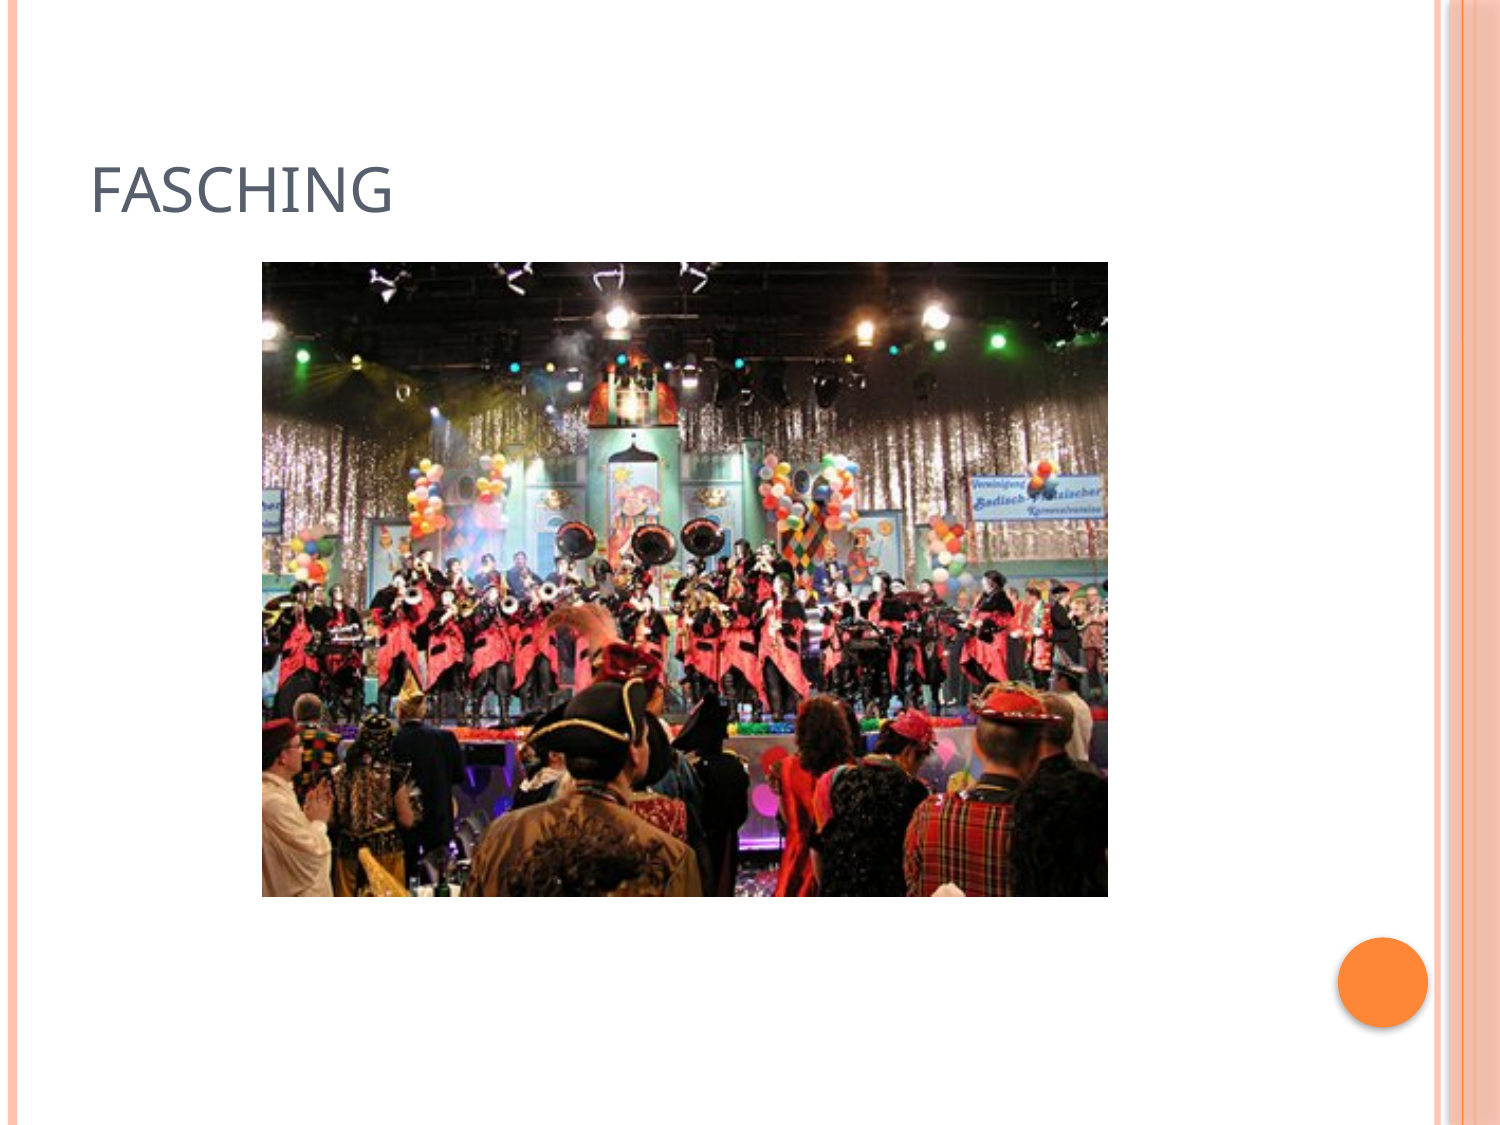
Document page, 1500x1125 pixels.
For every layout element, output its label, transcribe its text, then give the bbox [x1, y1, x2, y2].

title Fasching [75, 45, 1300, 233]
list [261, 261, 1109, 898]
